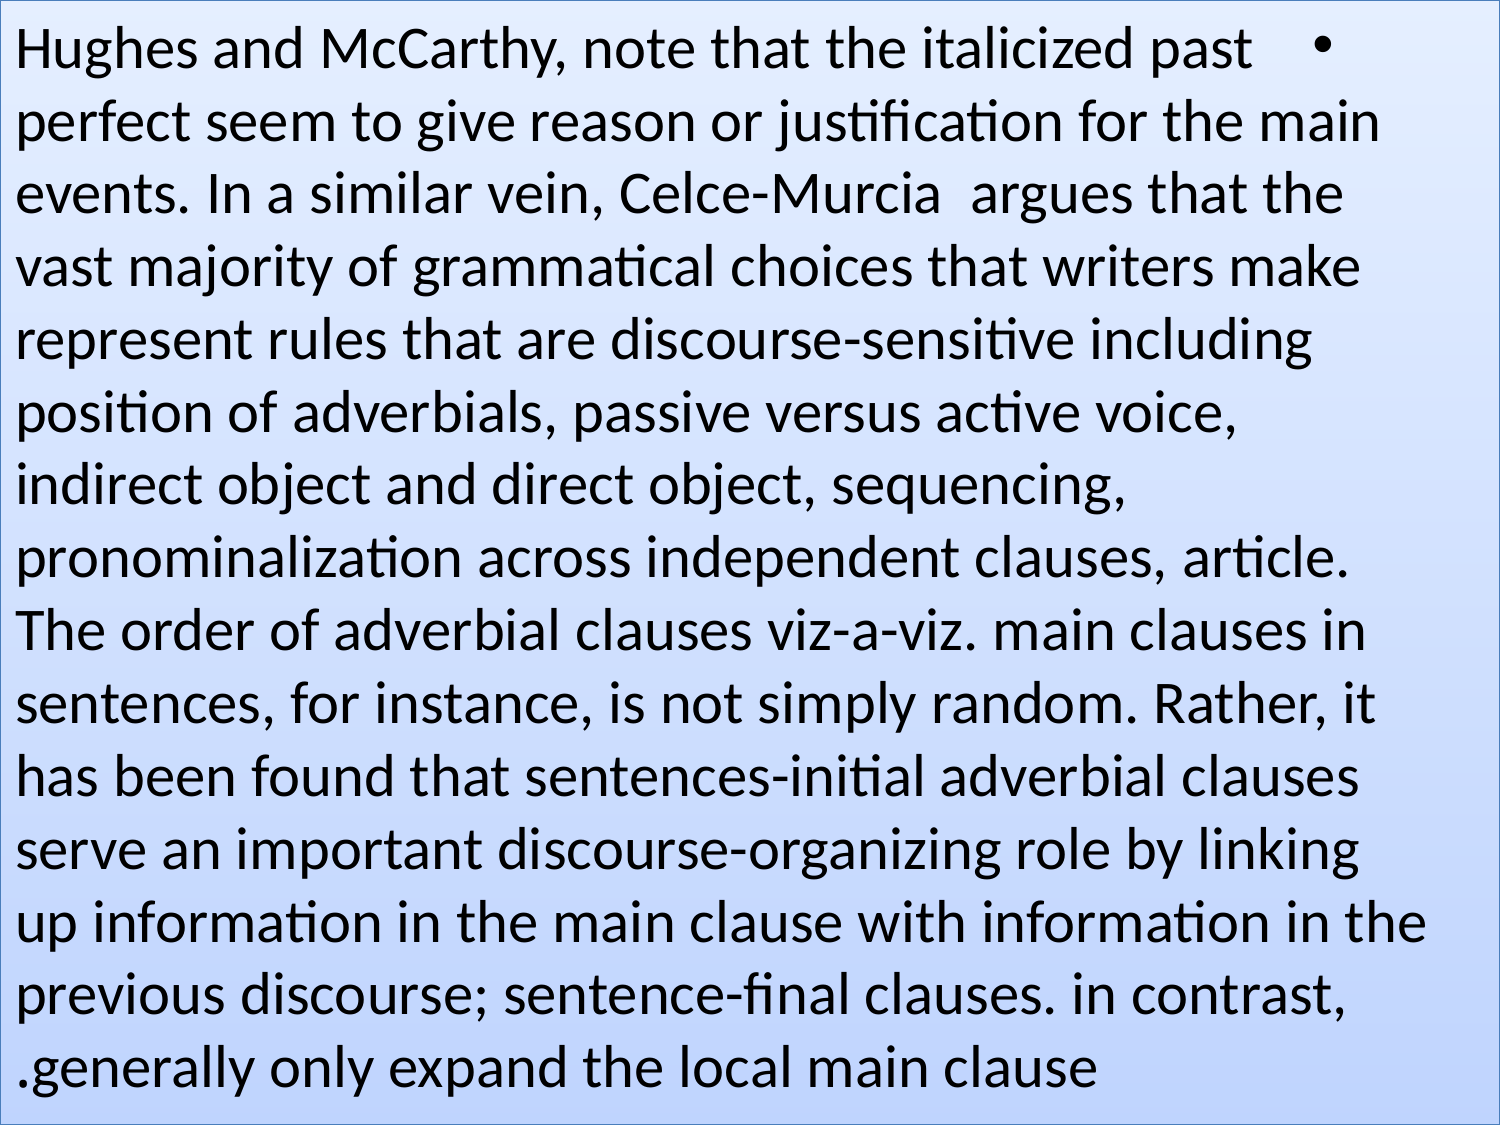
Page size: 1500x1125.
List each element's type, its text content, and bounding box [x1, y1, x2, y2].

list Hughes and McCarthy, note that the italicized past perfect seem to give reason or justification for the main events. In a similar vein, Celce-Murcia argues that the vast majority of grammatical choices that writers make represent rules that are discourse-sensitive including position of adverbials, passive versus active voice, indirect object and direct object, sequencing, pronominalization across independent clauses, article. The order of adverbial clauses viz-a-viz. main clauses in sentences, for instance, is not simply random. Rather, it has been found that sentences-initial adverbial clauses serve an important discourse-organizing role by linking up information in the main clause with information in the previous discourse; sentence-final clauses. in contrast, generally only expand the local main clause. [0, 0, 1500, 1125]
